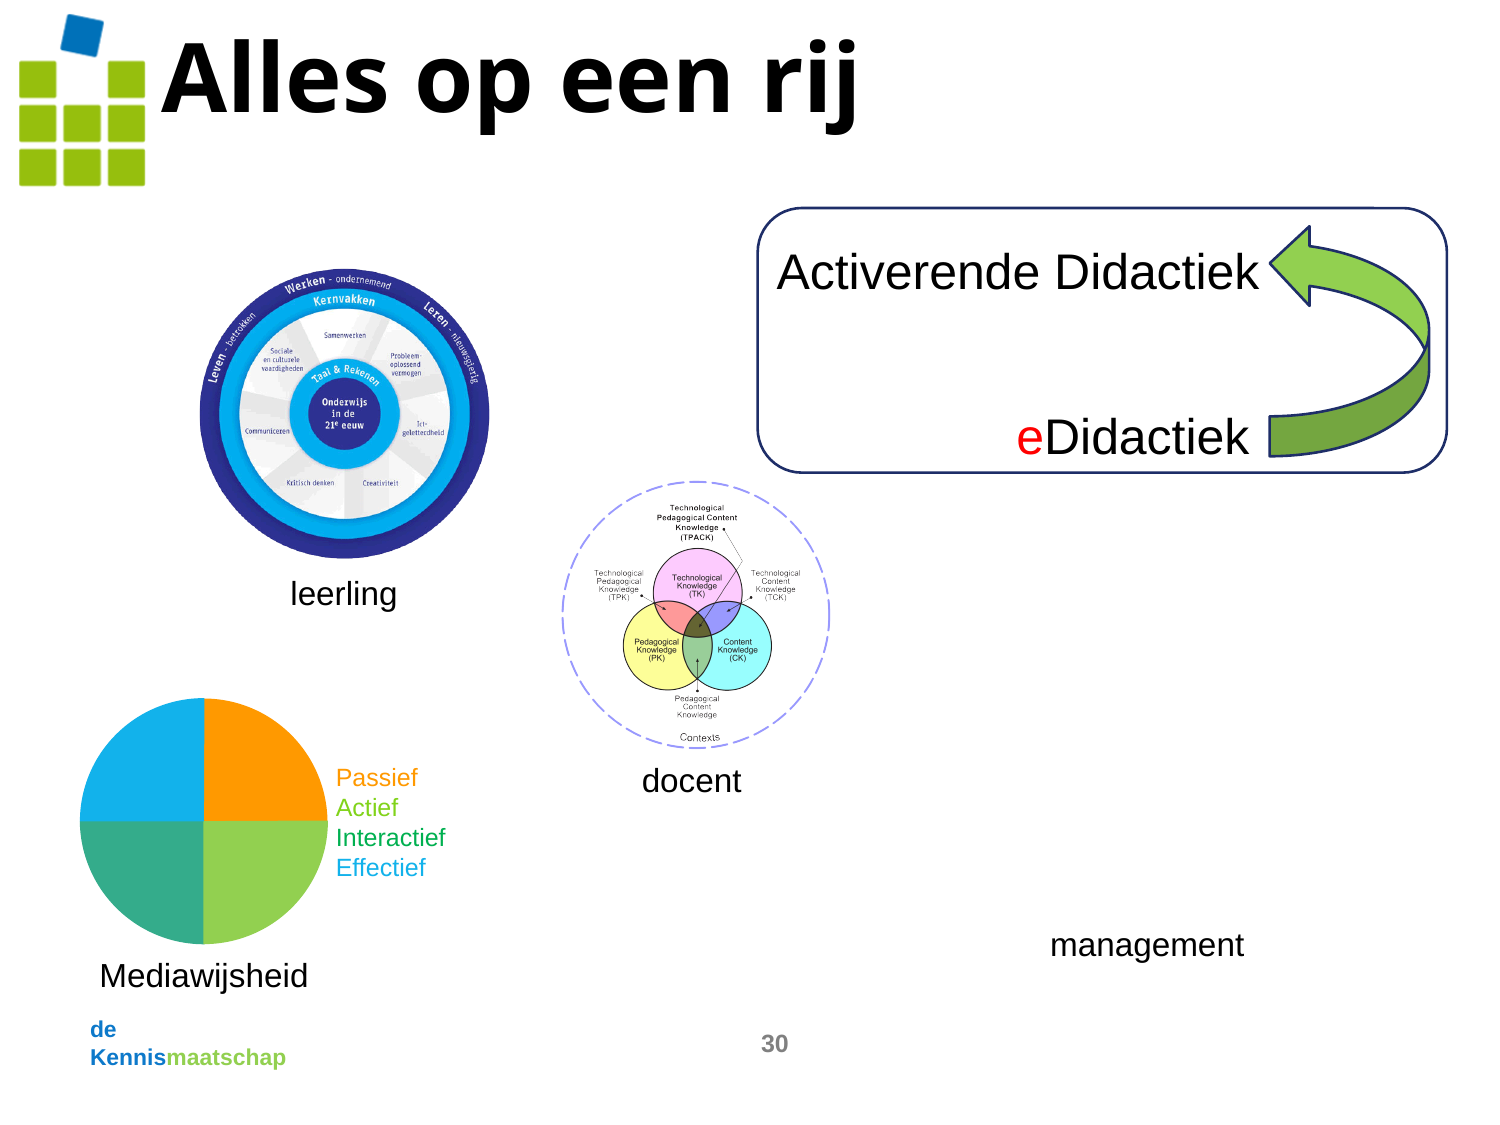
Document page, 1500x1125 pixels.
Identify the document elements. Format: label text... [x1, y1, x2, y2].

title Alles op een rij [146, 8, 1495, 197]
picture [193, 260, 495, 565]
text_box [78, 695, 462, 948]
footer de Kennismaatschap [75, 1012, 624, 1073]
text_box docent [627, 762, 757, 807]
text_box Mediawijsheid [84, 957, 324, 1002]
picture [560, 480, 831, 753]
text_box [757, 207, 1448, 473]
text_box management [1035, 916, 1260, 971]
picture [17, 3, 147, 197]
text_box leerling [275, 574, 413, 619]
slide_number 30 [624, 1012, 925, 1073]
